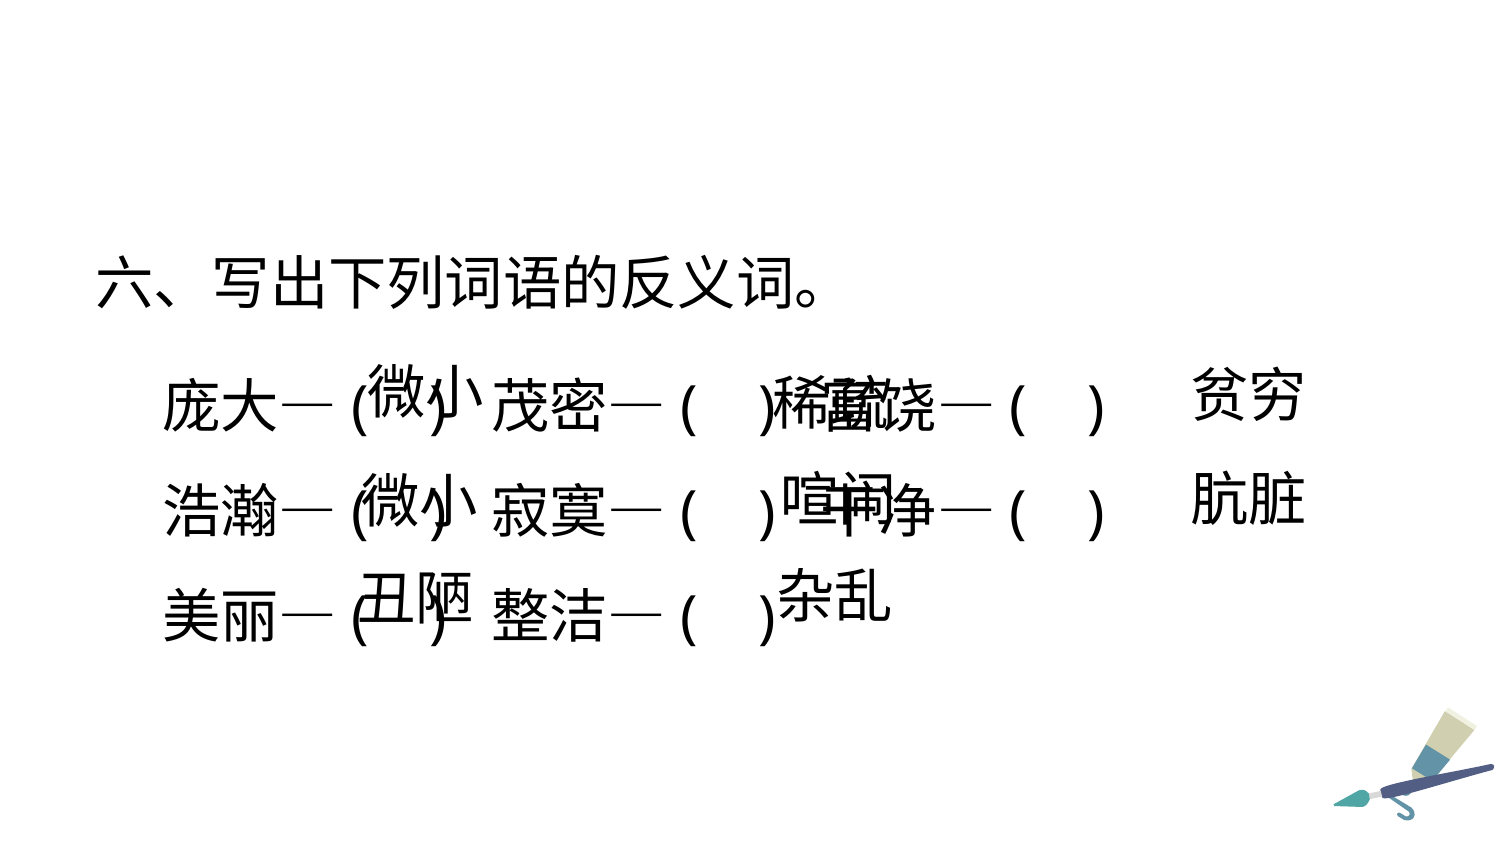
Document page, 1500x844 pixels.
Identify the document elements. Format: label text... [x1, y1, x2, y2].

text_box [1358, 708, 1481, 844]
text_box 肮脏 [1175, 454, 1322, 540]
text_box 喧闹 [765, 454, 912, 540]
text_box 杂乱 [762, 551, 909, 637]
text_box 稀疏 [757, 358, 904, 444]
text_box 贫穷 [1175, 350, 1322, 436]
text_box 微小 [346, 457, 493, 542]
text_box 六、写出下列词语的反义词。 [80, 204, 971, 324]
text_box 微小 [352, 347, 512, 432]
text_box 庞大—( ) 茂密—( ) 富饶—( ) 浩瀚—( ) 寂寞—( ) 干净—( ) 美丽—( ) 整洁—( ) [147, 327, 1500, 657]
text_box 丑陋 [342, 554, 489, 639]
